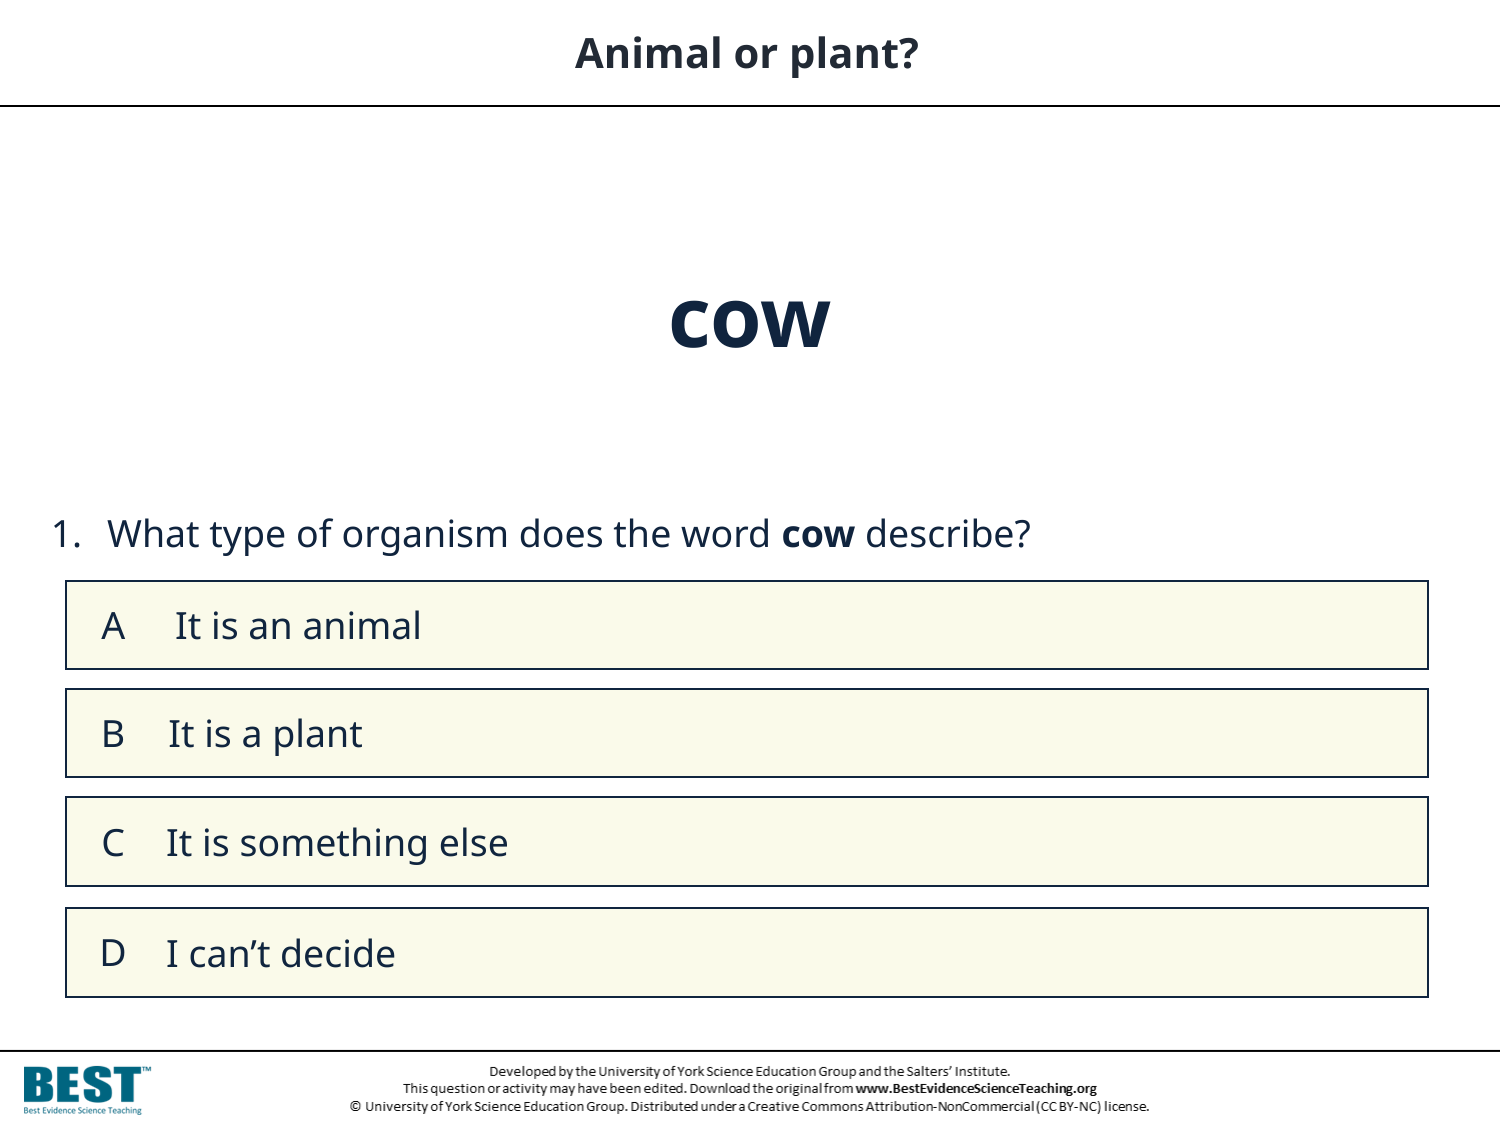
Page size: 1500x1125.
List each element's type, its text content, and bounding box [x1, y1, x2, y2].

picture [0, 105, 1500, 1125]
text_box Animal or plant? [23, 4, 1471, 99]
